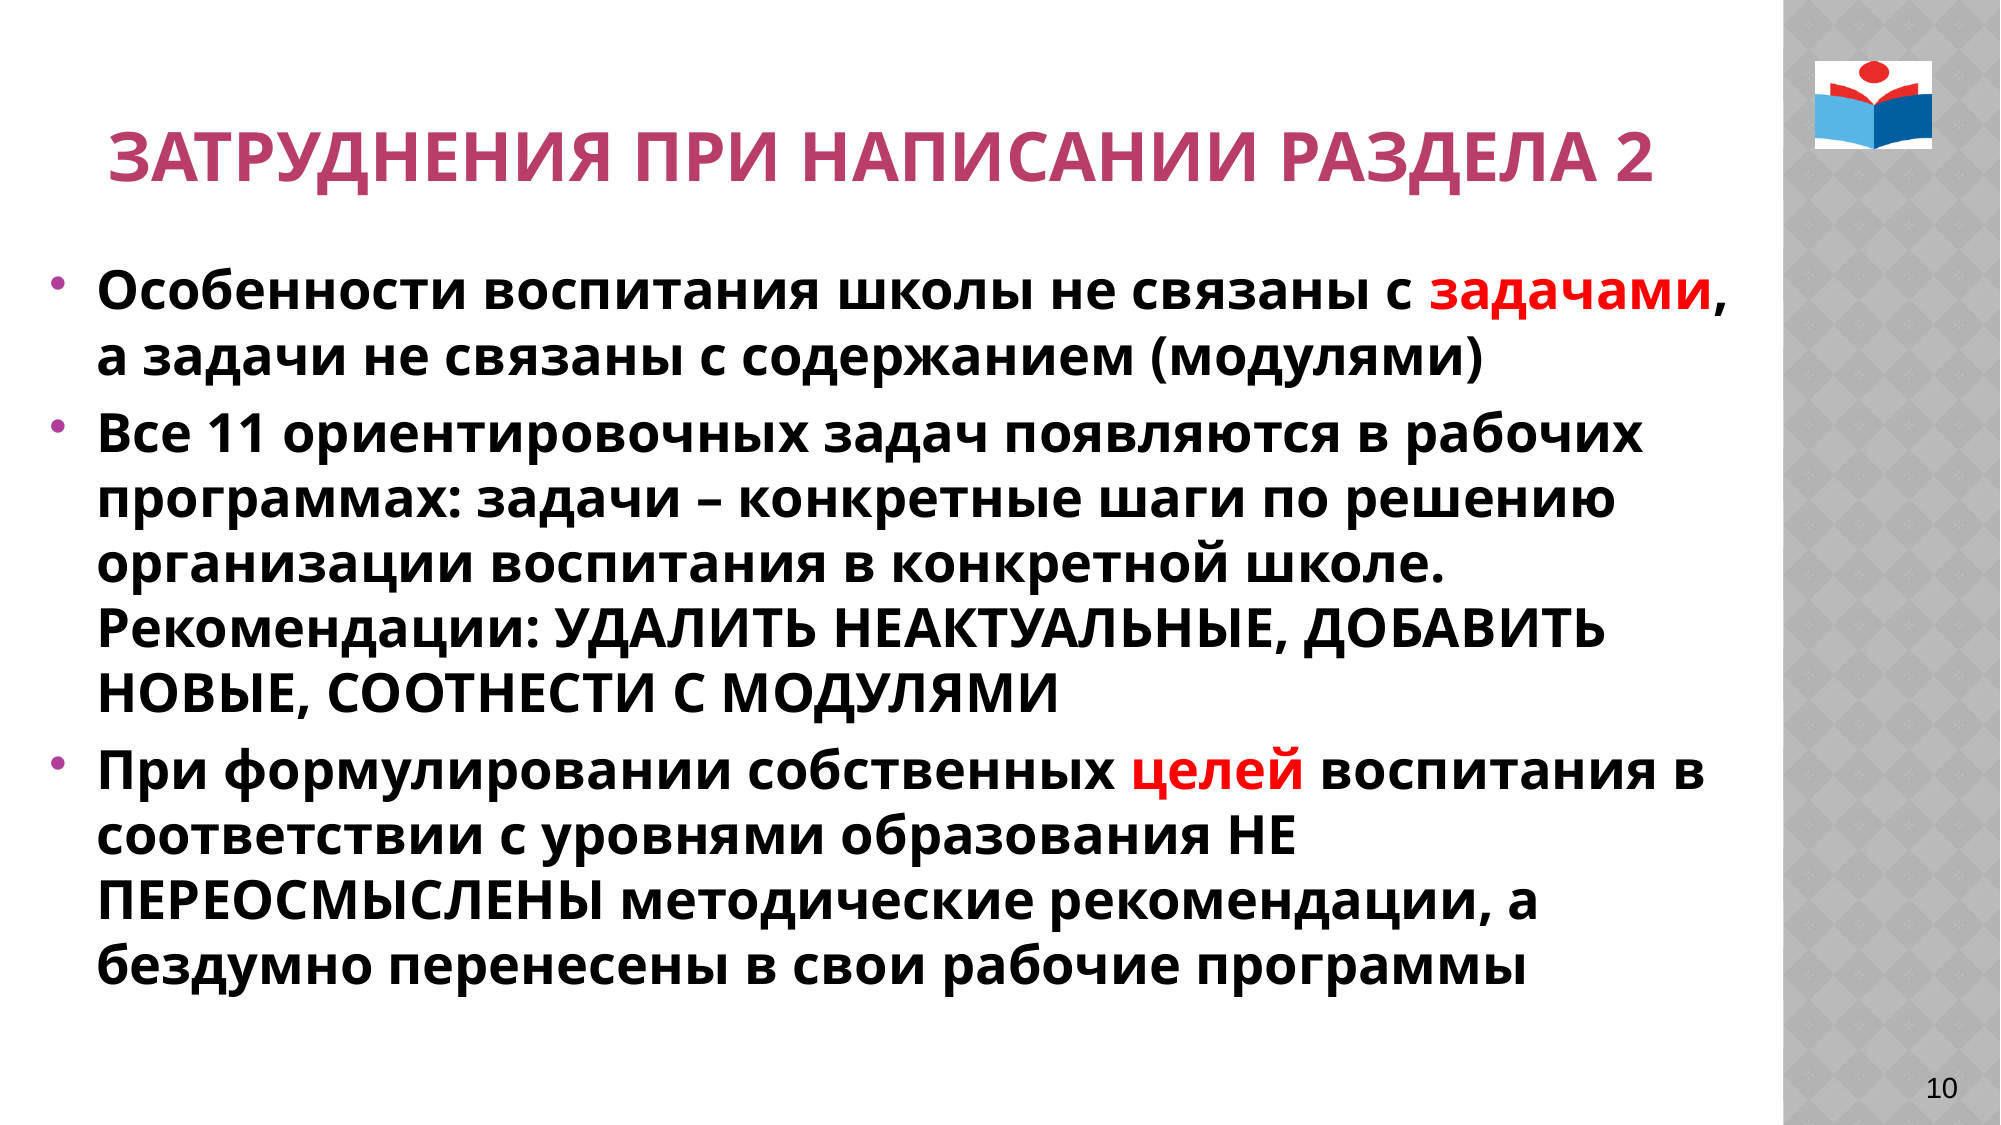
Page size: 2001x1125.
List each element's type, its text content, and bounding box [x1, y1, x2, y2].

picture [1815, 61, 1932, 149]
list Особенности воспитания школы не связаны с задачами, а задачи не связаны с содержанием (модулями) Все 11 ориентировочных задач появляются в рабочих программах: задачи – конкретные шаги по решению организации воспитания в конкретной школе. Рекомендации: УДАЛИТЬ НЕАКТУАЛЬНЫЕ, ДОБАВИТЬ НОВЫЕ, СООТНЕСТИ С МОДУЛЯМИ При формулировании собственных целей воспитания в соответствии с уровнями образования НЕ ПЕРЕОСМЫСЛЕНЫ методические рекомендации, а бездумно перенесены в свои рабочие программы [36, 248, 1773, 1059]
title Затруднения при написании раздела 2 [99, 52, 1684, 195]
